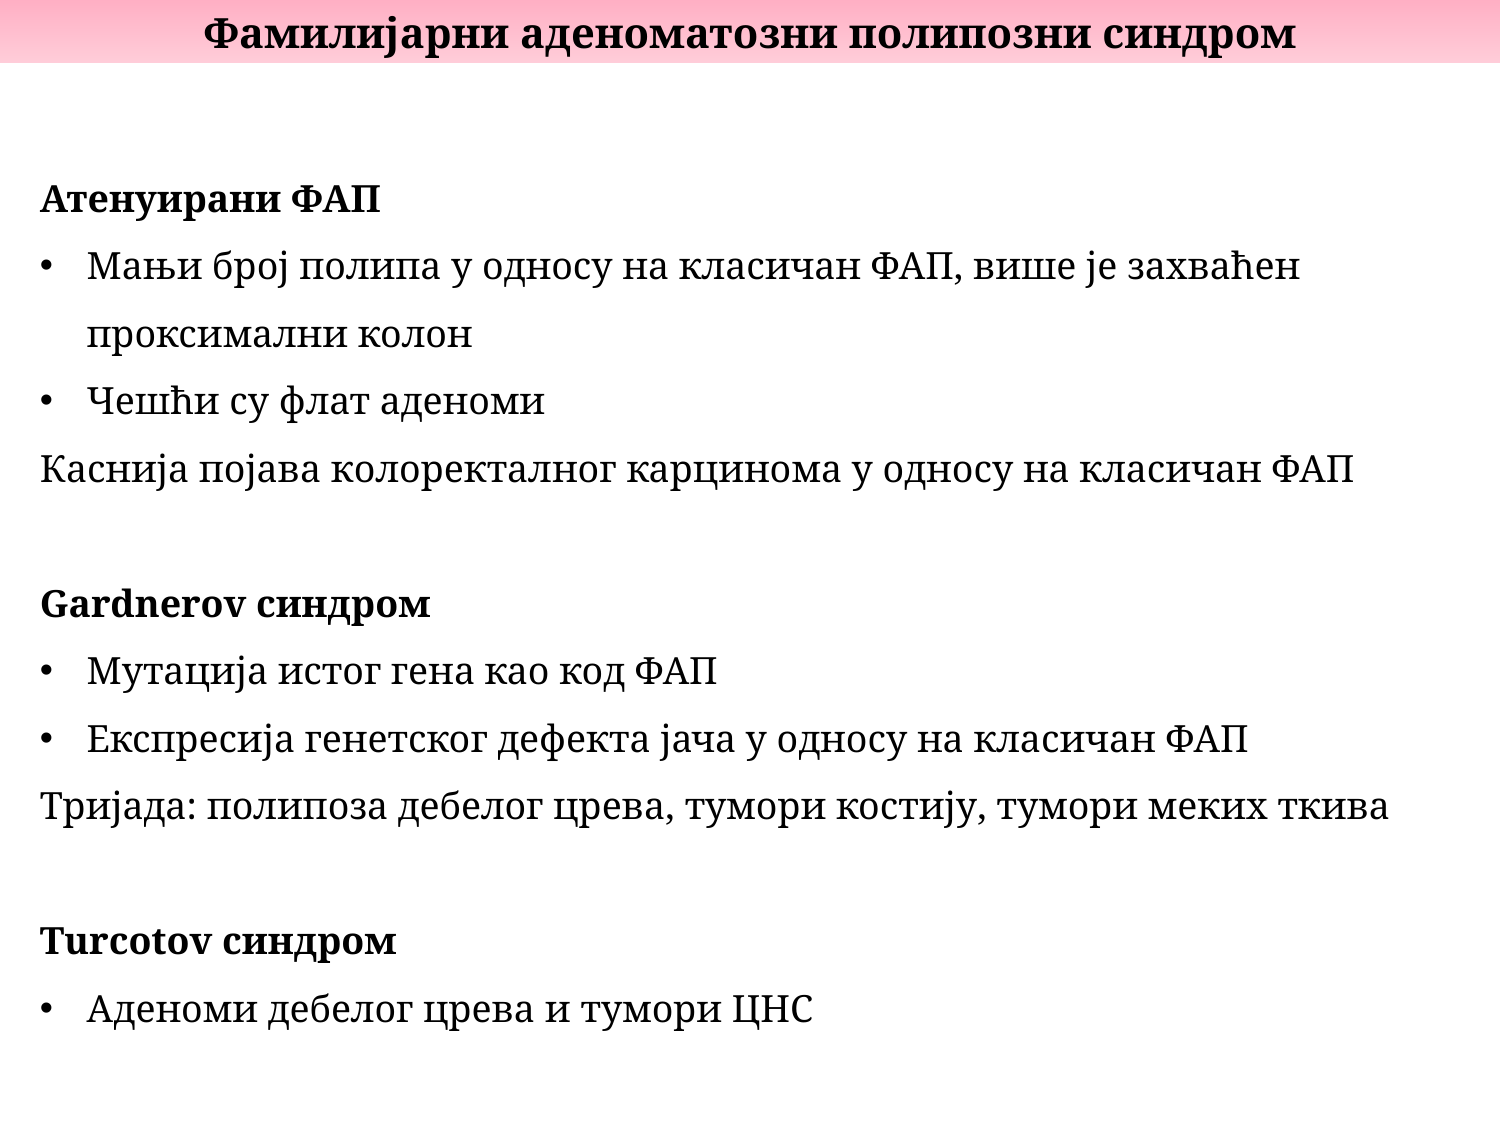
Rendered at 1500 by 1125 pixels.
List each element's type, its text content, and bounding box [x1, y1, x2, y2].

text_box Атенуирани ФАП Мањи број полипа у односу на класичан ФАП, више је захваћен проксимални колон Чешћи су флат аденоми Каснија појава колоректалног карцинома у односу на класичан ФАП Gardnerov синдром Мутација истог гена као код ФАП Експресија генетског дефекта јача у односу на класичан ФАП Тријада: полипоза дебелог црева, тумори костију, тумори меких ткива Turcotov синдром Аденоми дебелог црева и тумори ЦНС [24, 99, 1500, 1038]
text_box Фамилијарни аденоматозни полипозни синдром [0, 0, 1500, 63]
